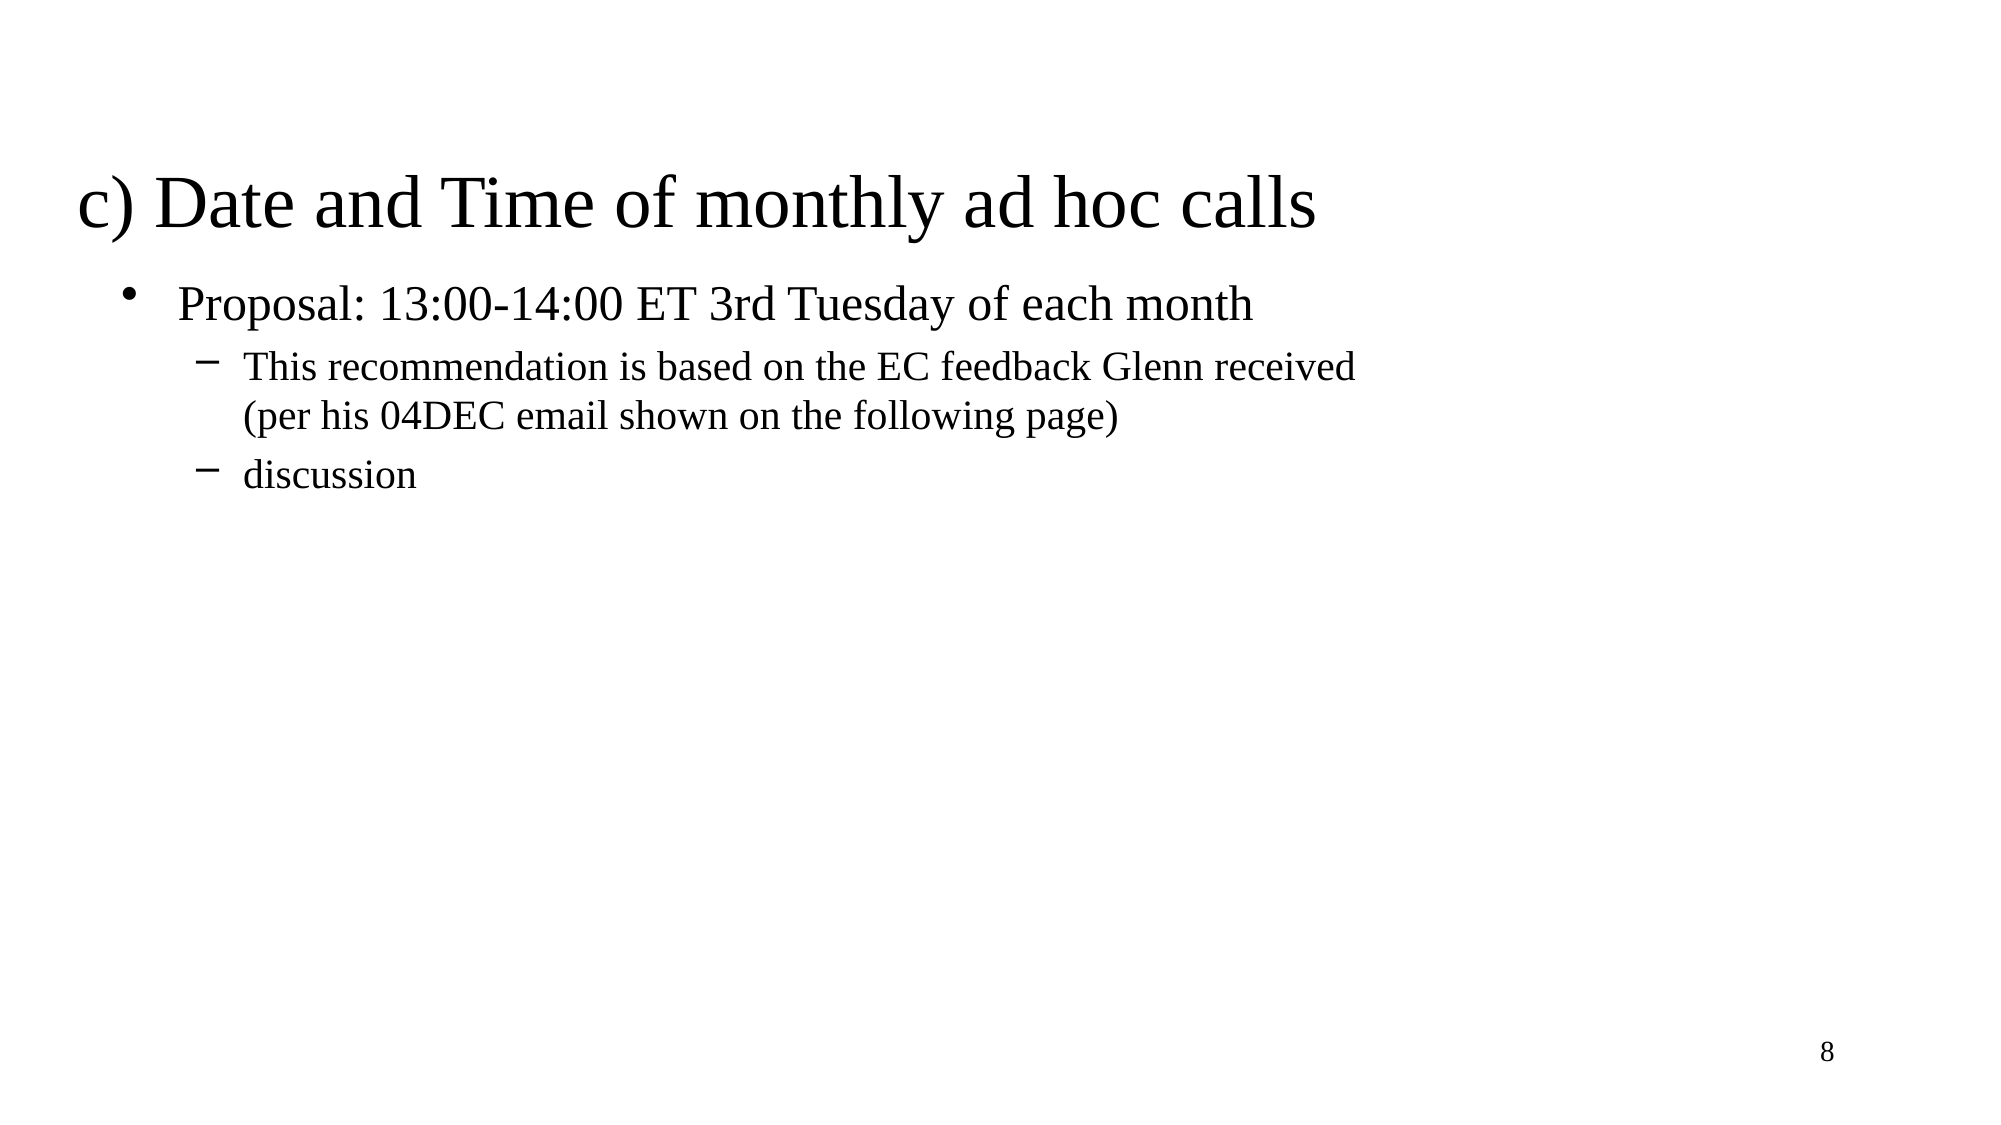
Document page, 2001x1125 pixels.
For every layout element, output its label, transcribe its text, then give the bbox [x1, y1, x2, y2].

list Proposal: 13:00-14:00 ET 3rd Tuesday of each month This recommendation is based on the EC feedback Glenn received (per his 04DEC email shown on the following page) discussion [105, 262, 1894, 1026]
slide_number 8 [1433, 1024, 1851, 1101]
title c) Date and Time of monthly ad hoc calls [62, 99, 1901, 288]
